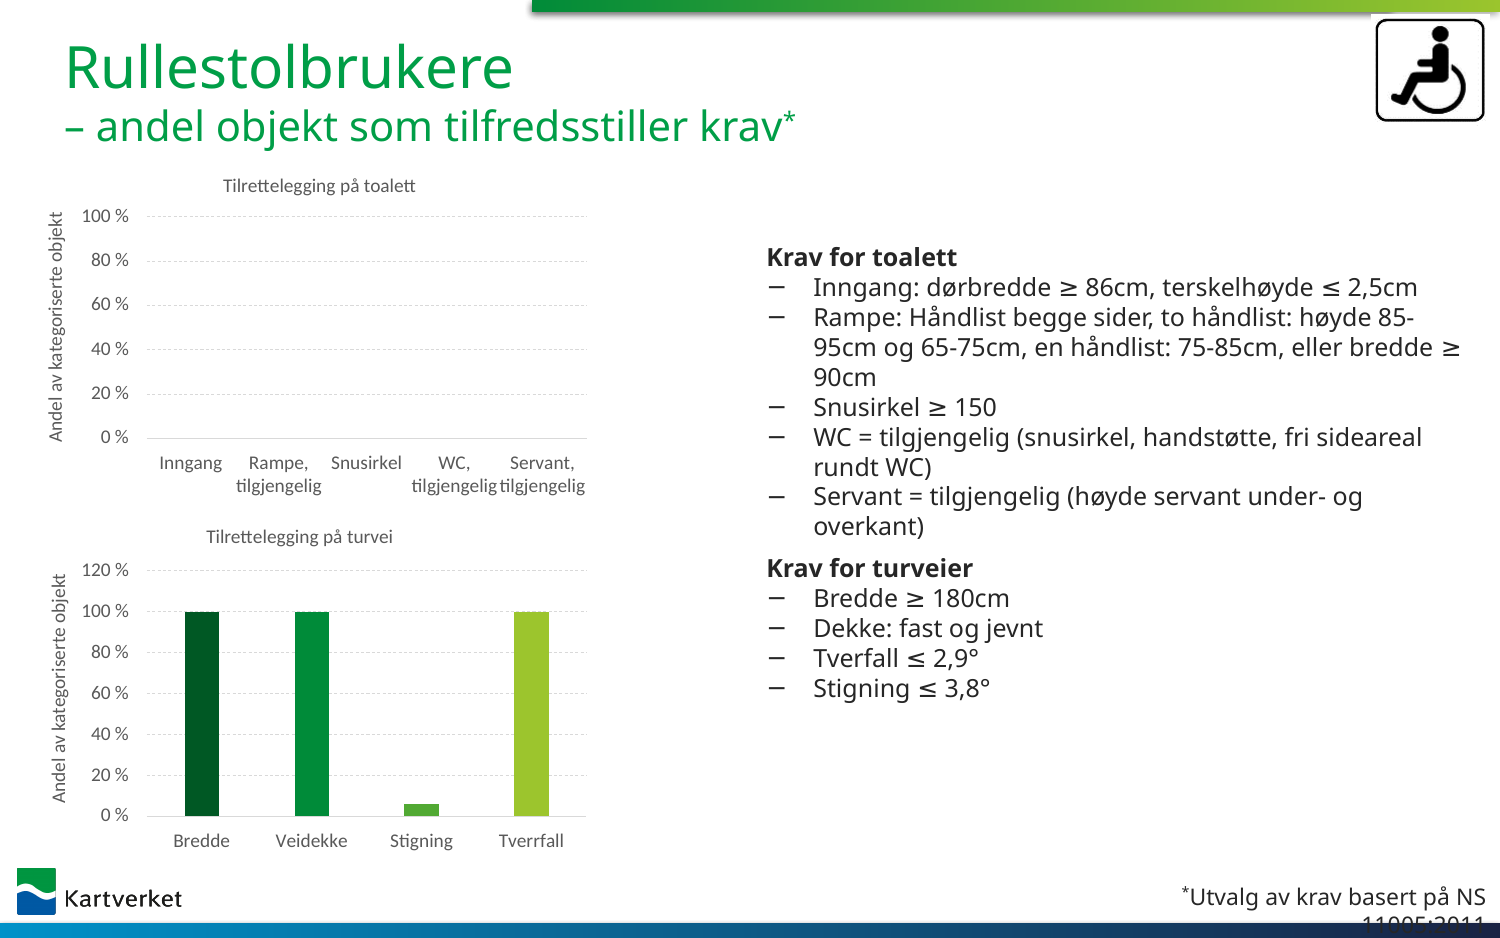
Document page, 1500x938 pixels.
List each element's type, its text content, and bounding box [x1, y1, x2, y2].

text_box Krav for turveier Bredde ≥ 180cm Dekke: fast og jevnt Tverfall ≤ 2,9° Stigning ≤ 3,8° [751, 545, 1483, 710]
picture [41, 520, 598, 859]
text_box *Utvalg av krav basert på NS 11005:2011 [1068, 873, 1500, 938]
text_box Krav for toalett Inngang: dørbredde ≥ 86cm, terskelhøyde ≤ 2,5cm Rampe: Håndlist begge sider, to håndlist: høyde 85-95cm og 65-75cm, en håndlist: 75-85cm, eller bredde ≥ 90cm Snusirkel ≥ 150 WC = tilgjengelig (snusirkel, handstøtte, fri sideareal rundt WC) Servant = tilgjengelig (høyde servant under- og overkant) [751, 234, 1483, 545]
text_box Rullestolbrukere – andel objekt som tilfredsstiller krav* [49, 14, 1431, 158]
picture [1371, 13, 1491, 127]
picture [41, 166, 598, 505]
